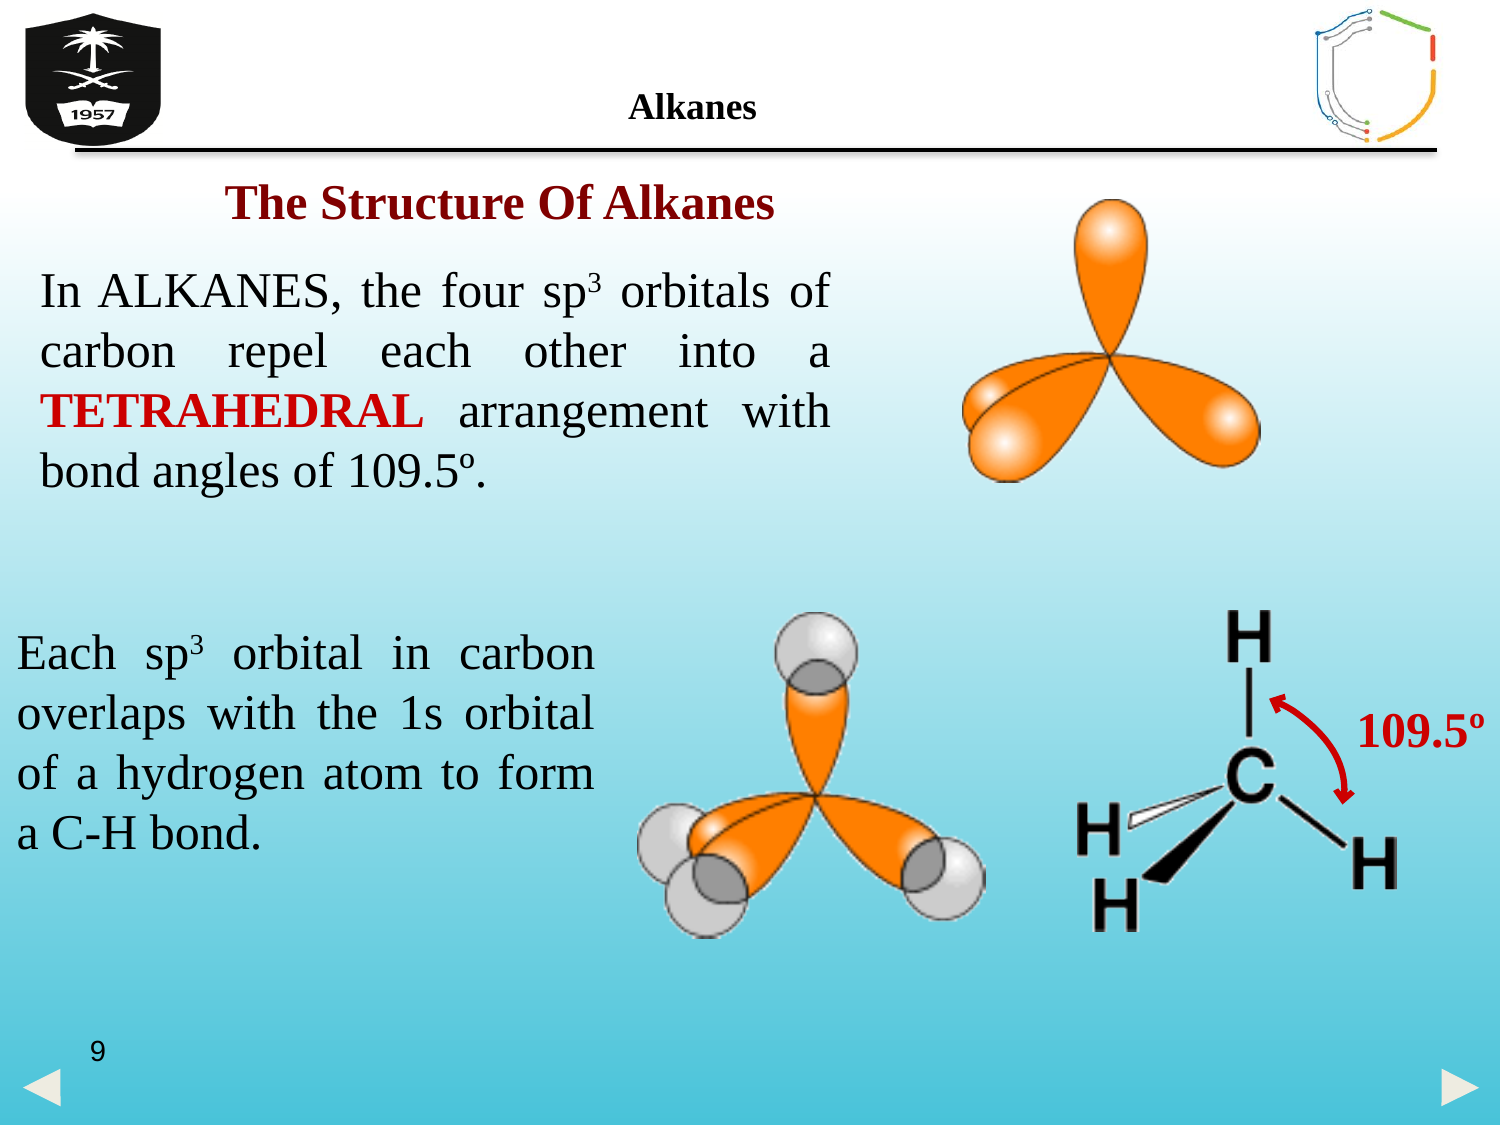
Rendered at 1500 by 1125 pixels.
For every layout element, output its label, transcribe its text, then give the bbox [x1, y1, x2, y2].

picture [1287, 0, 1463, 165]
text_box 9 [75, 1024, 425, 1103]
picture [24, 12, 163, 151]
text_box [1420, 1056, 1496, 1121]
picture [962, 199, 1261, 483]
text_box Each sp3 orbital in carbon overlaps with the 1s orbital of a hydrogen atom to form a C-H bond. [1, 612, 611, 868]
text_box Alkanes [613, 74, 773, 135]
text_box The Structure Of Alkanes [37, 161, 963, 237]
text_box In ALKANES, the four sp3 orbitals of carbon repel each other into a TETRAHEDRAL arrangement with bond angles of 109.5º. [24, 249, 846, 565]
text_box [22, 1056, 80, 1121]
picture [637, 612, 986, 939]
picture [1077, 610, 1397, 932]
text_box 109.5º [1401, 689, 1500, 765]
